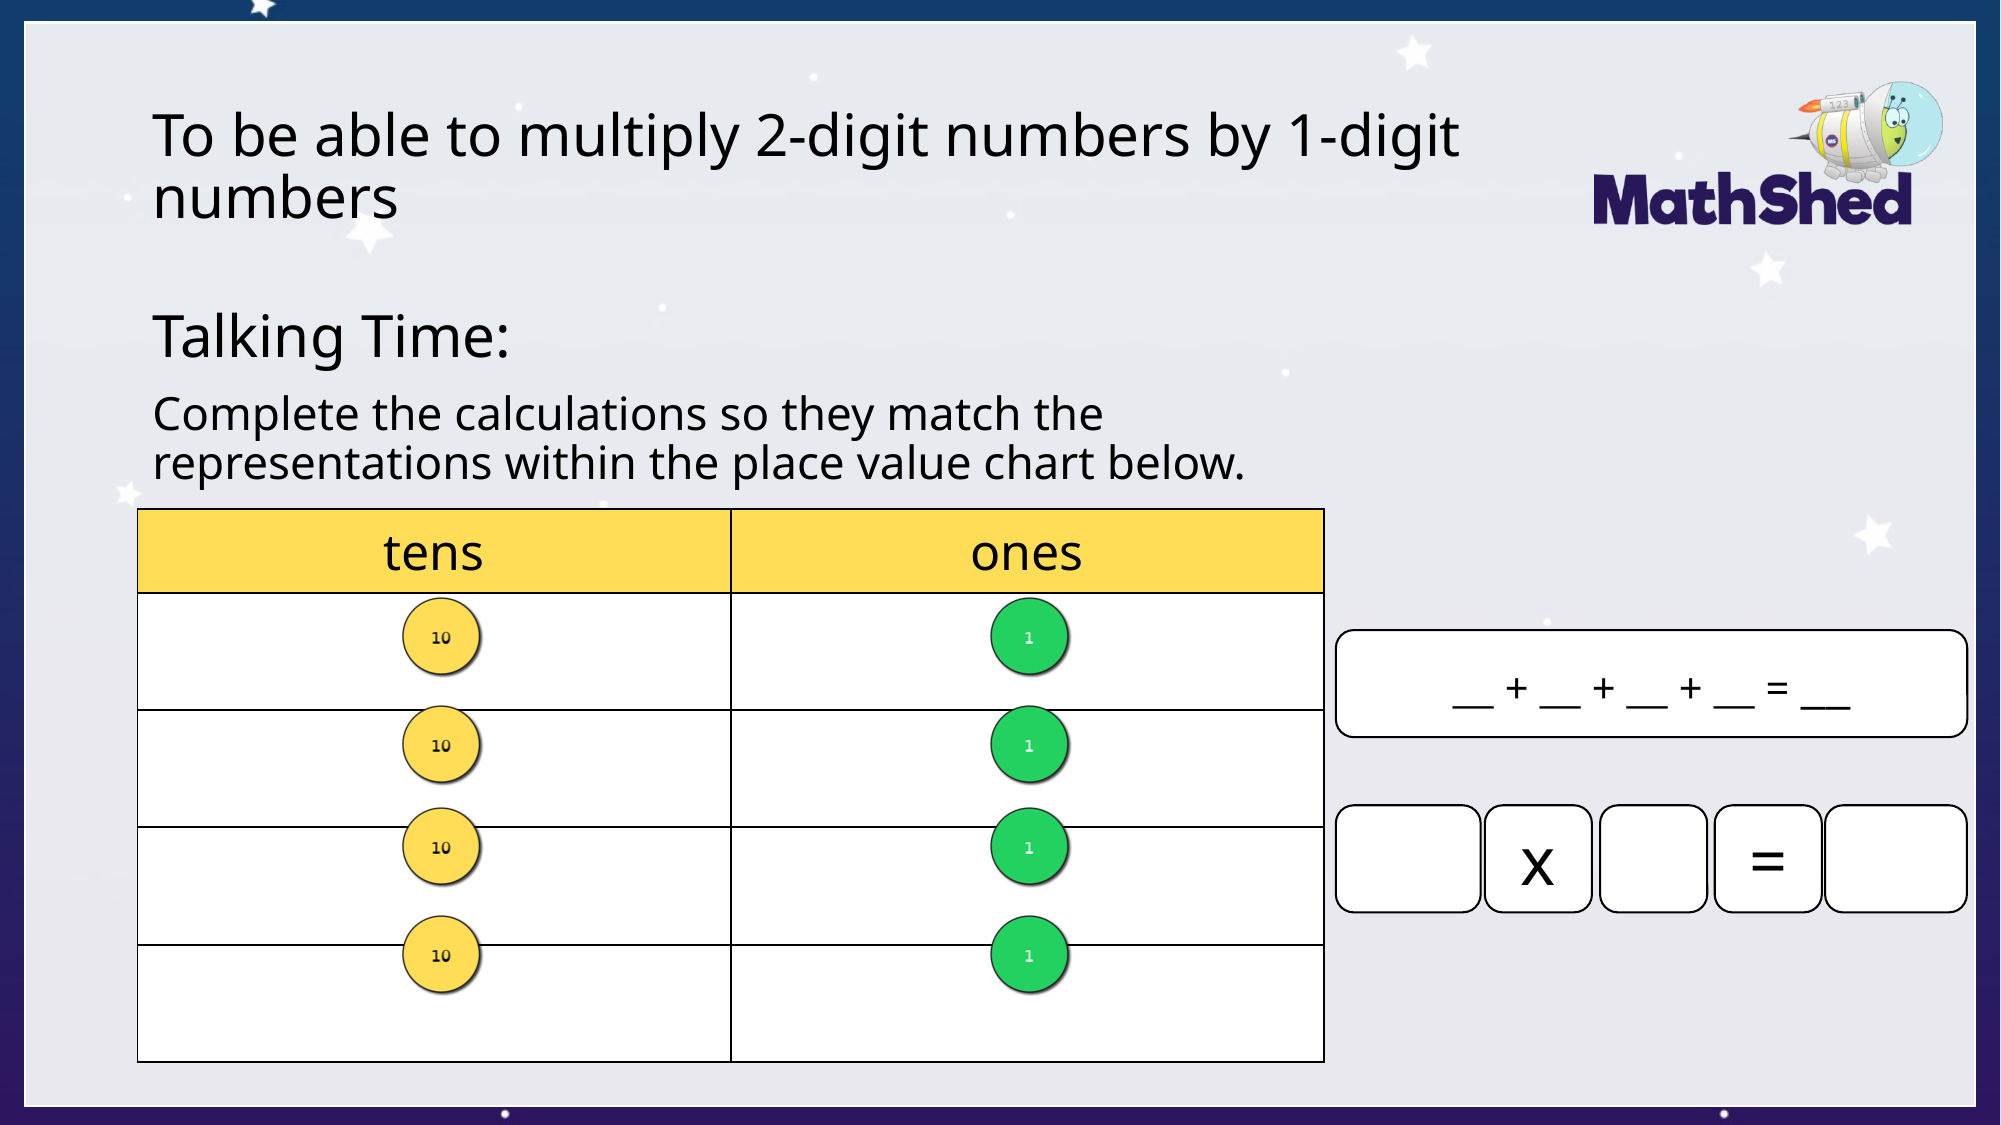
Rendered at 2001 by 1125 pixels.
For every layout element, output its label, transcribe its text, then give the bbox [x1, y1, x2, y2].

table_cell [732, 711, 1323, 826]
table_cell [732, 594, 1323, 709]
table_header ones [732, 510, 1323, 592]
table_cell [732, 828, 1323, 944]
text_box x [1483, 804, 1593, 914]
table_cell [138, 828, 730, 944]
title To be able to multiply 2-digit numbers by 1-digit numbers [137, 59, 1578, 278]
picture [0, 0, 2001, 1125]
text_box 44 [1824, 804, 1968, 914]
text_box = [1713, 804, 1823, 914]
table_cell [138, 946, 730, 1061]
table_cell [138, 711, 730, 826]
text_box 4 [1599, 804, 1709, 914]
text_box 11 [1334, 804, 1482, 914]
text_box __ + __ + __ + __ = __ [1334, 629, 1969, 739]
table_header tens [138, 510, 730, 592]
table_cell [732, 946, 1323, 1061]
table_cell [138, 594, 730, 709]
list Talking Time: Complete the calculations so they match the representations within the place value chart below. [137, 299, 1324, 508]
